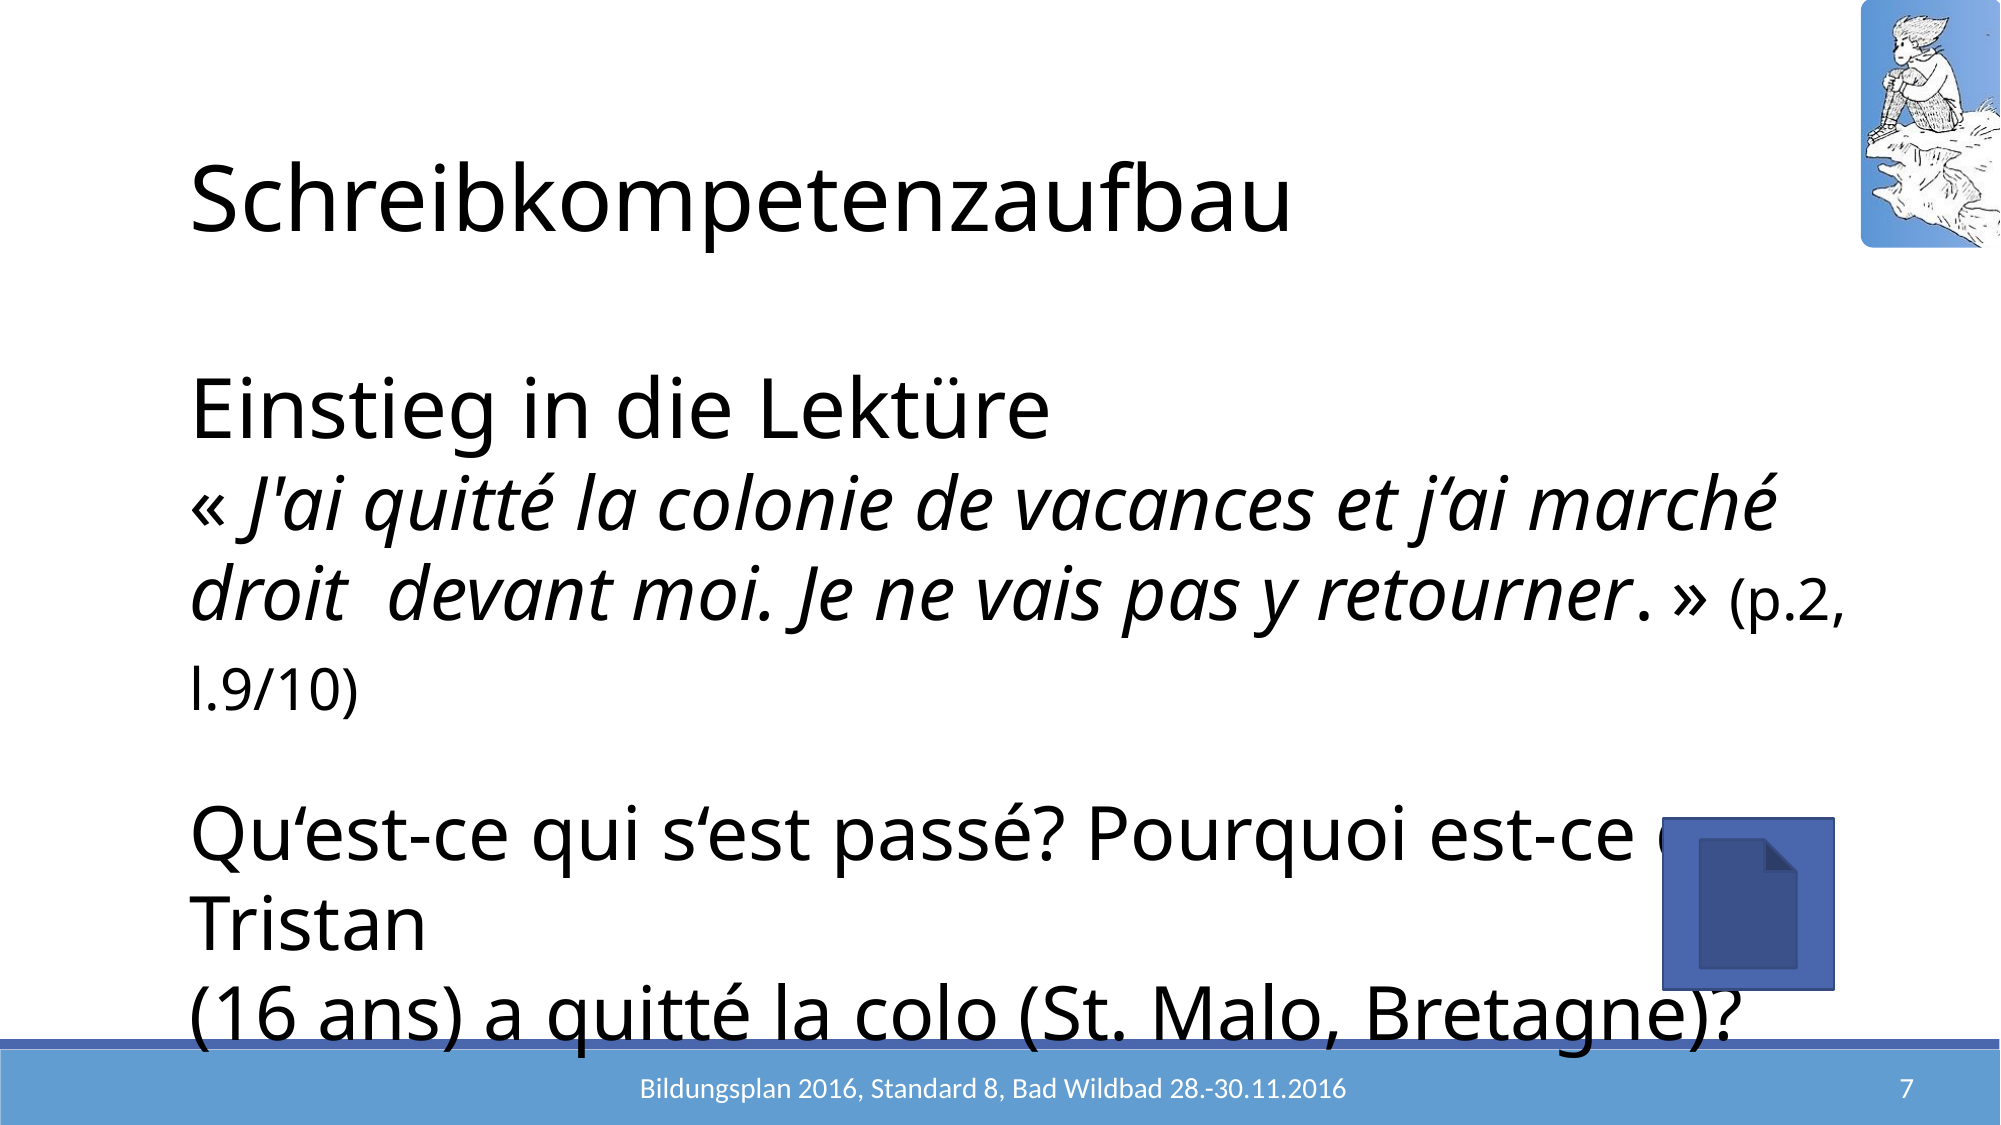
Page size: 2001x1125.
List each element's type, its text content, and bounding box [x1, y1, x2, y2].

text_box [667, 877, 826, 1069]
text_box [1662, 817, 1835, 991]
text_box Schreibkompetenzaufbau [175, 132, 1934, 257]
text_box Einstieg in die Lektüre « J'ai quitté la colonie de vacances et j‘ai marché droit devant moi. Je ne vais pas y retourner. » (p.2, l.9/10) Qu‘est-ce qui s‘est passé? Pourquoi est-ce que Tristan (16 ans) a quitté la colo (St. Malo, Bretagne)? [175, 347, 1934, 1125]
picture [1860, 0, 2001, 248]
